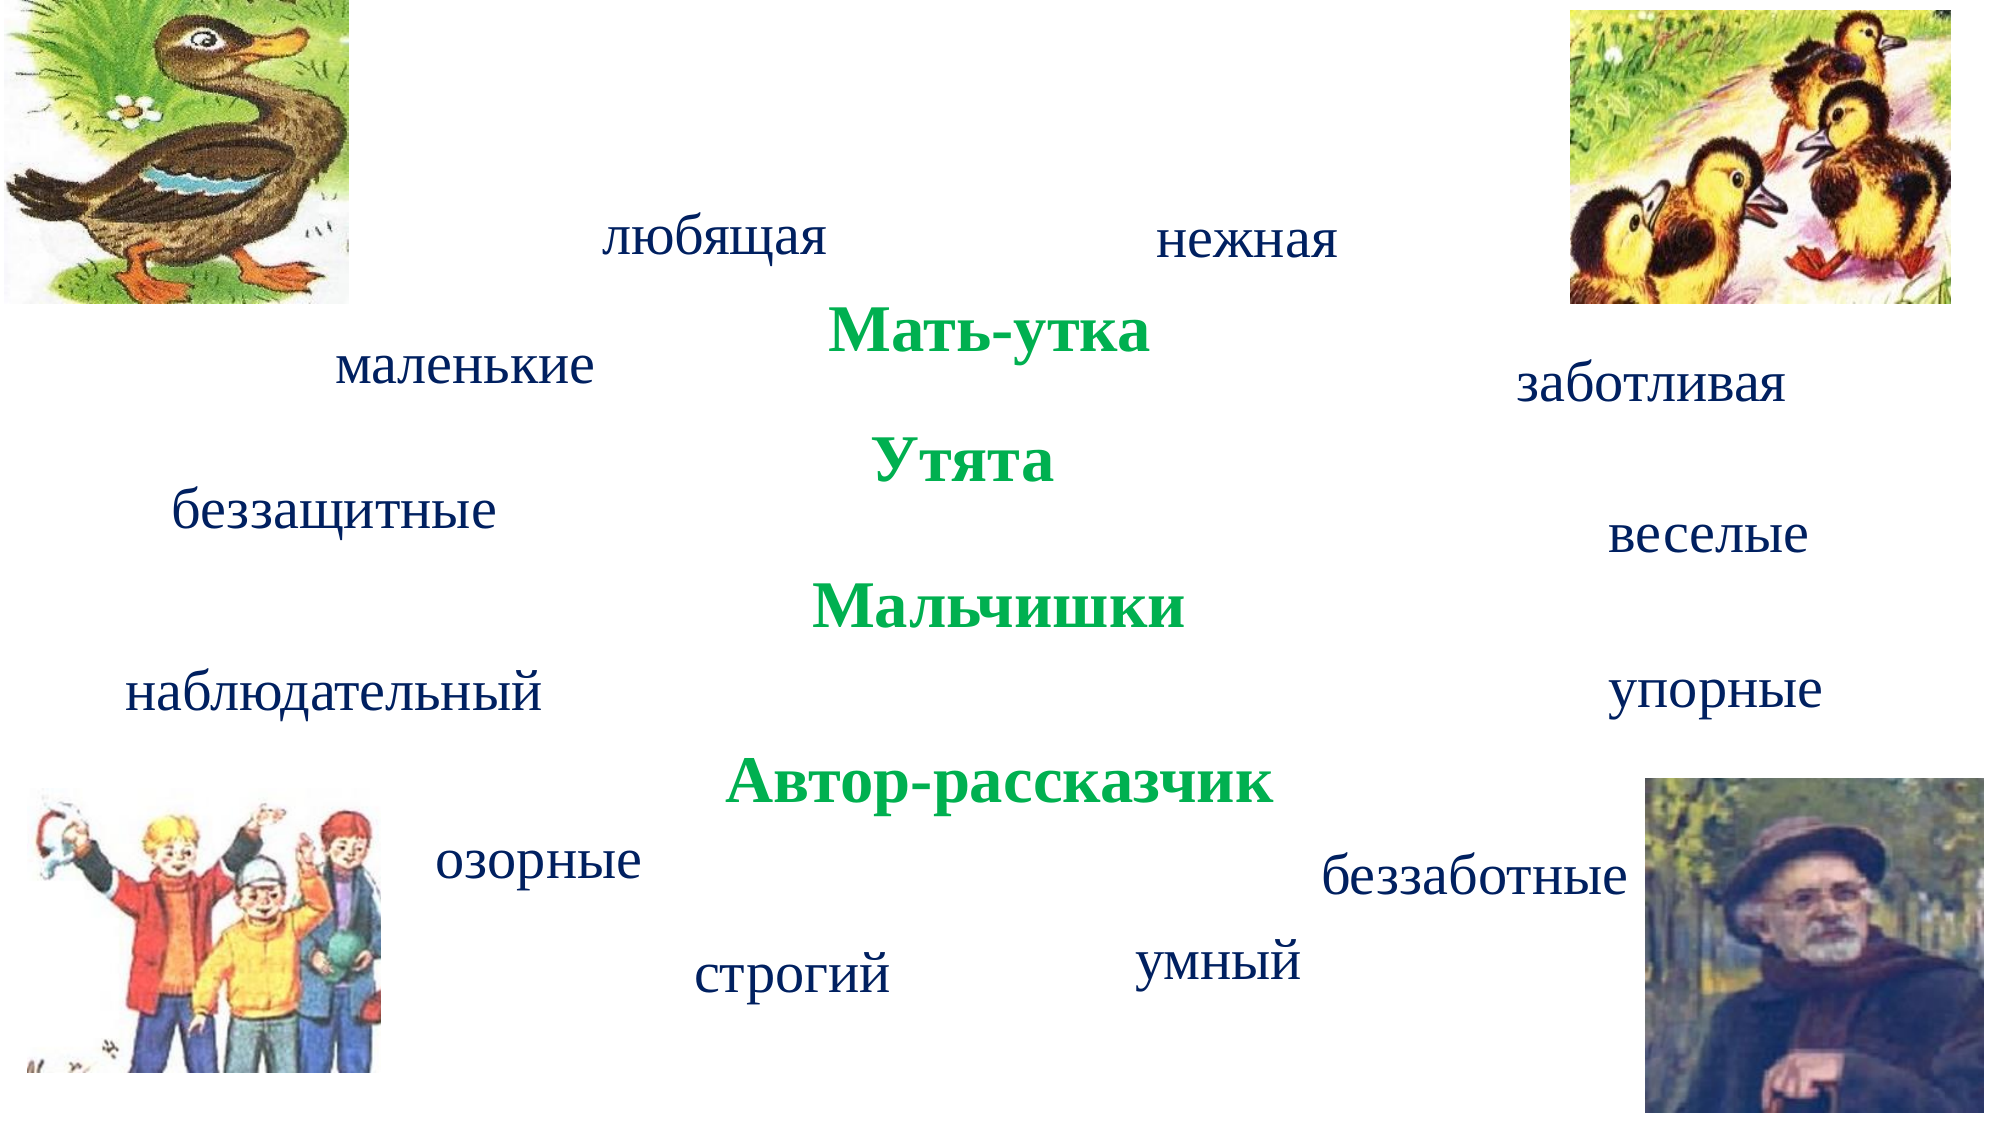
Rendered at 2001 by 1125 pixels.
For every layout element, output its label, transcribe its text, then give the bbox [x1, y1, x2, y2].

text_box упорные [1593, 641, 1839, 727]
text_box озорные [420, 813, 658, 898]
text_box любящая [587, 189, 843, 274]
text_box Мальчишки [695, 553, 1303, 648]
text_box беззаботные [1306, 829, 1644, 914]
text_box беззащитные [156, 462, 512, 548]
text_box нежная [1142, 191, 1353, 277]
text_box Автор-рассказчик [710, 727, 1290, 823]
picture [1645, 778, 1984, 1113]
text_box наблюдательный [110, 644, 558, 729]
picture [1570, 10, 1951, 304]
text_box Утята [856, 407, 1070, 503]
picture [4, 0, 349, 304]
text_box строгий [679, 927, 953, 1012]
text_box Мать-утка [813, 277, 1166, 372]
text_box заботливая [1501, 335, 1802, 421]
text_box веселые [1593, 486, 1825, 572]
text_box маленькие [320, 317, 611, 403]
text_box умный [1120, 913, 1317, 999]
picture [27, 788, 381, 1073]
